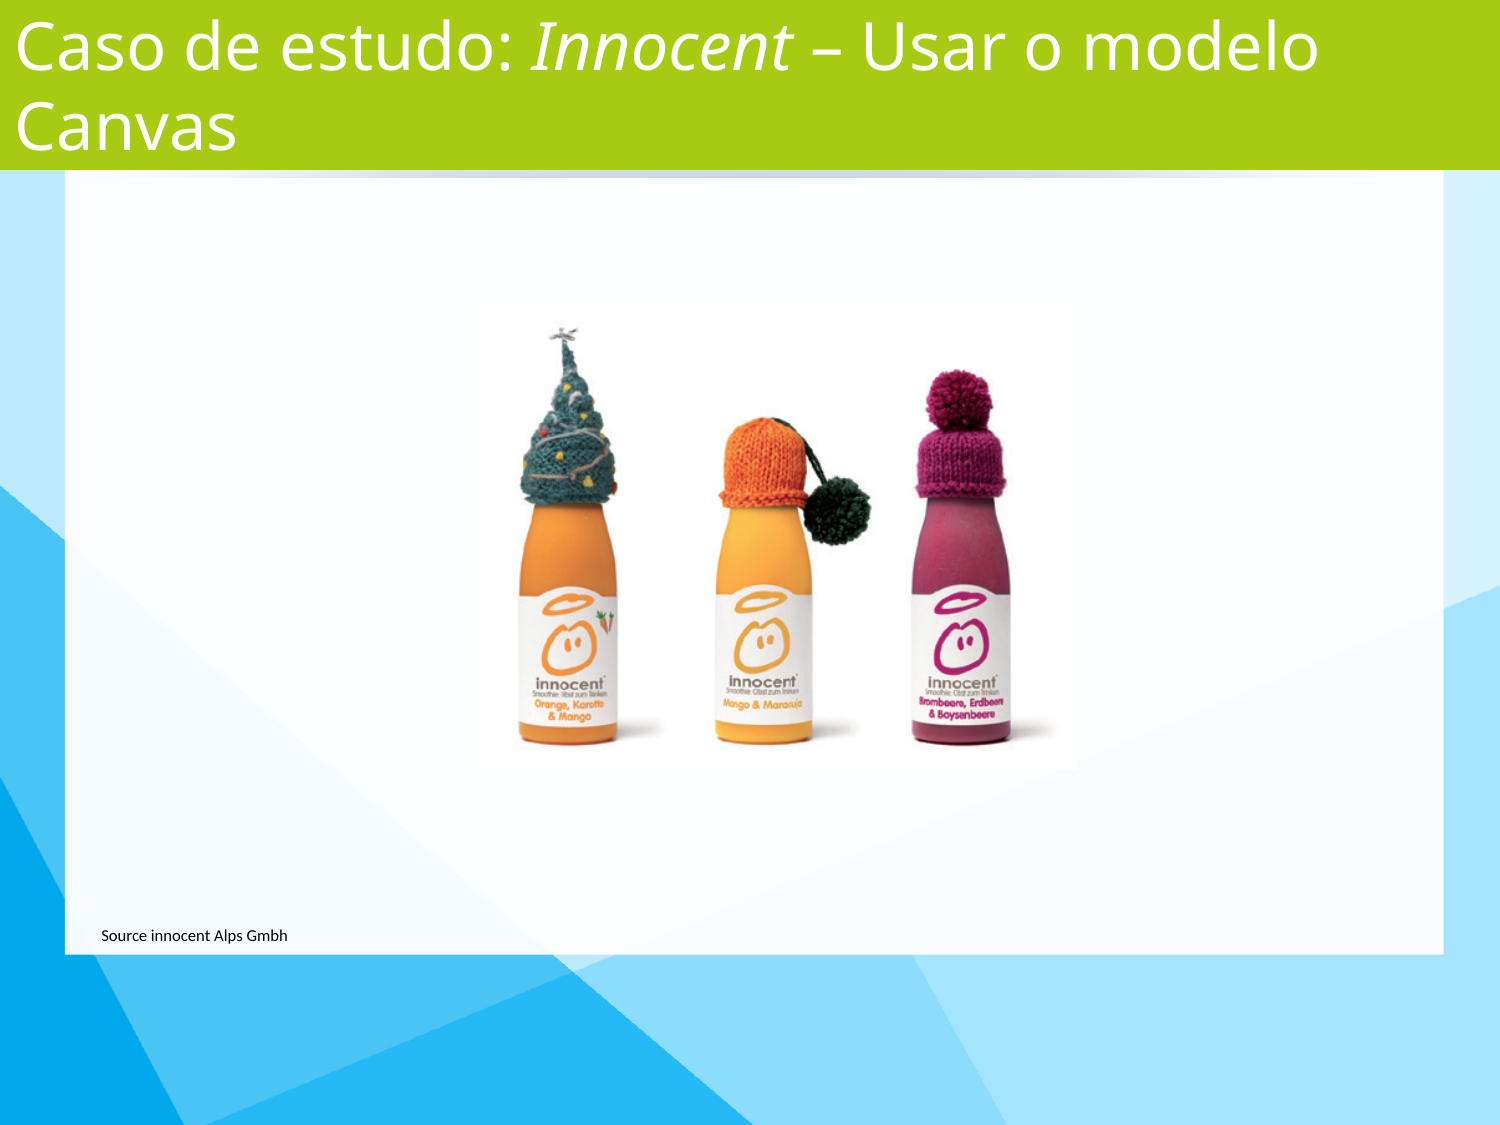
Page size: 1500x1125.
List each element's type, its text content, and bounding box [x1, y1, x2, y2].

picture [0, 99, 1500, 1125]
text_box Source innocent Alps Gmbh [86, 917, 304, 973]
text_box Caso de estudo: Innocent – Usar o modelo Canvas [0, 0, 1500, 172]
picture [476, 306, 1078, 770]
text_box [63, 185, 1446, 957]
